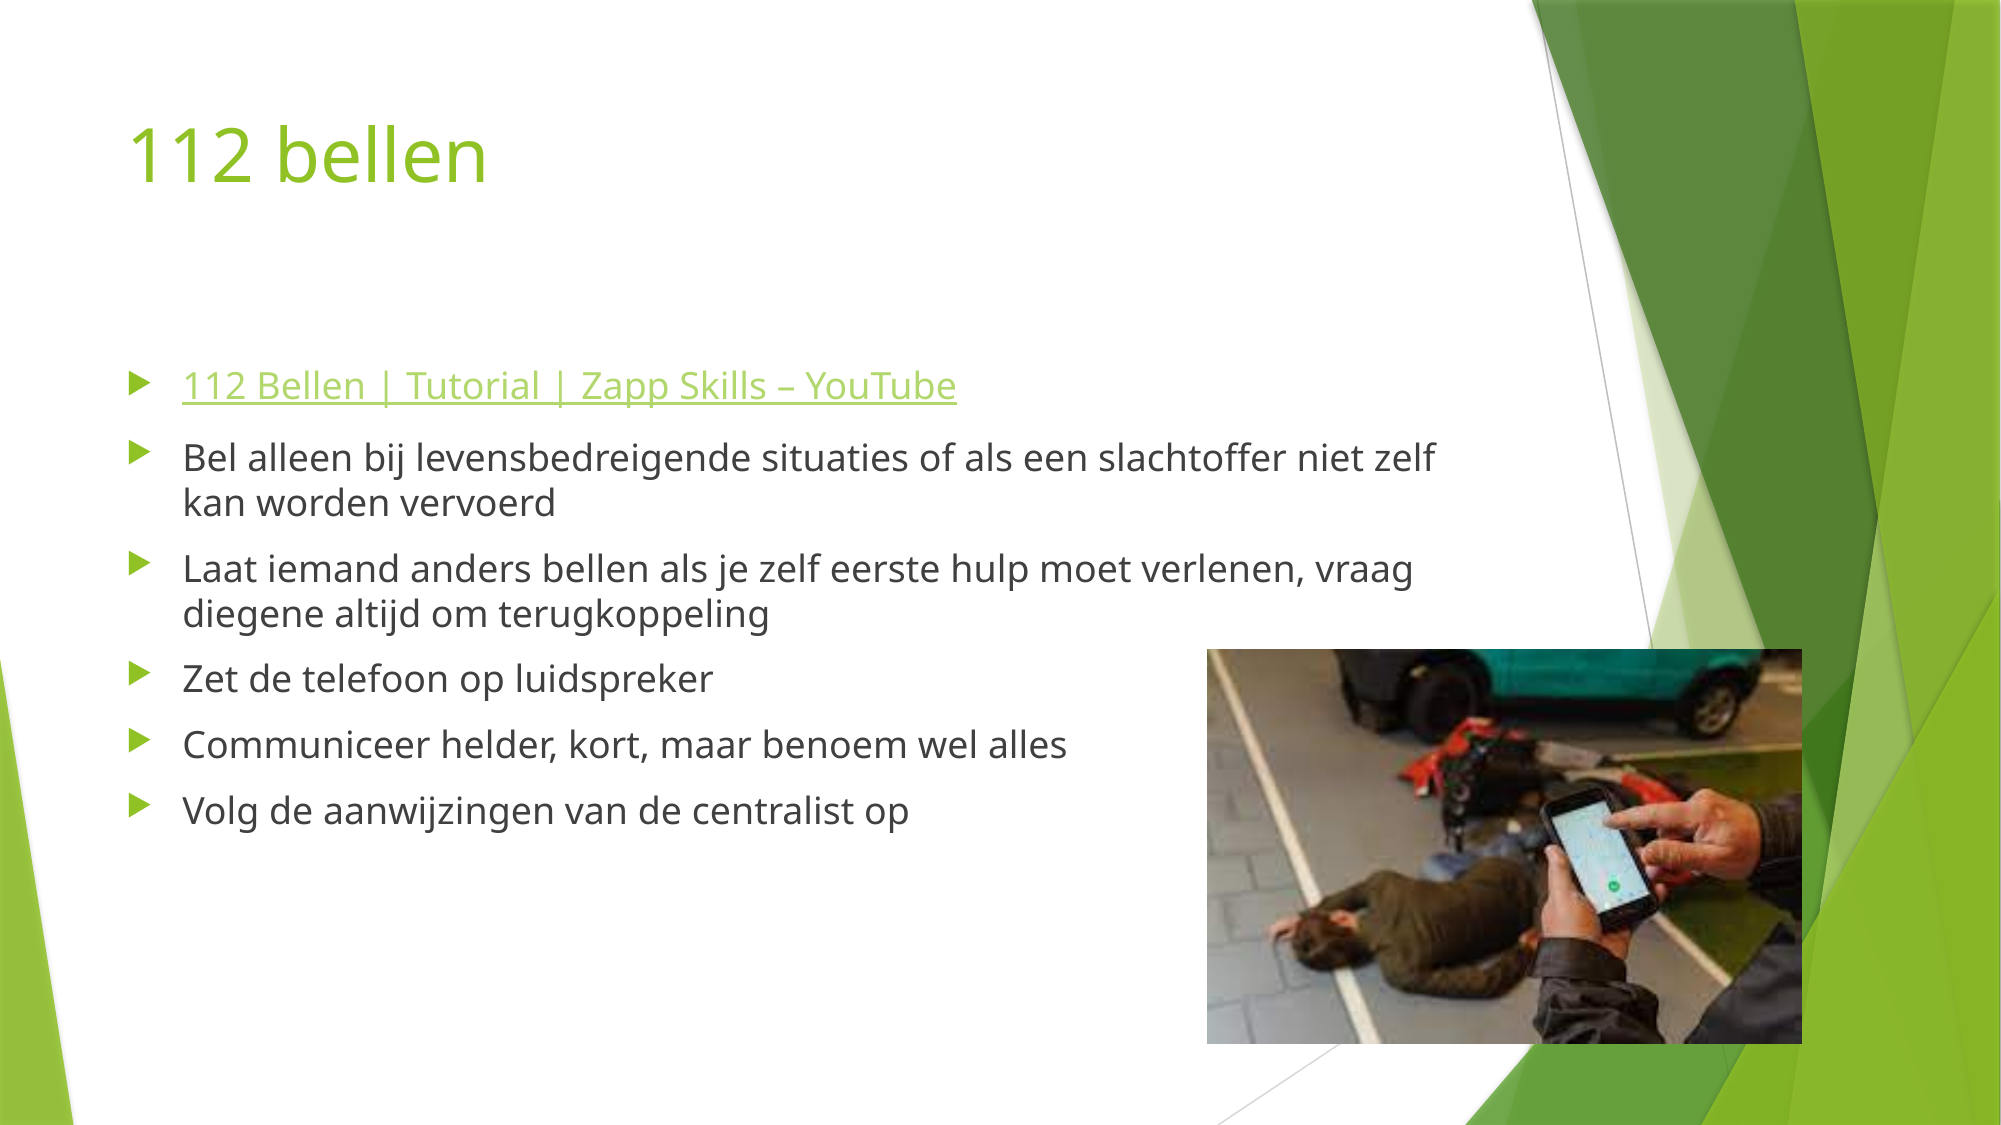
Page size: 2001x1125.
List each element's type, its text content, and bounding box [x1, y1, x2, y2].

picture [1207, 648, 1802, 1045]
list 112 Bellen | Tutorial | Zapp Skills – YouTube Bel alleen bij levensbedreigende situaties of als een slachtoffer niet zelf kan worden vervoerd Laat iemand anders bellen als je zelf eerste hulp moet verlenen, vraag diegene altijd om terugkoppeling Zet de telefoon op luidspreker Communiceer helder, kort, maar benoem wel alles Volg de aanwijzingen van de centralist op [111, 354, 1522, 992]
title 112 bellen [111, 99, 1522, 317]
